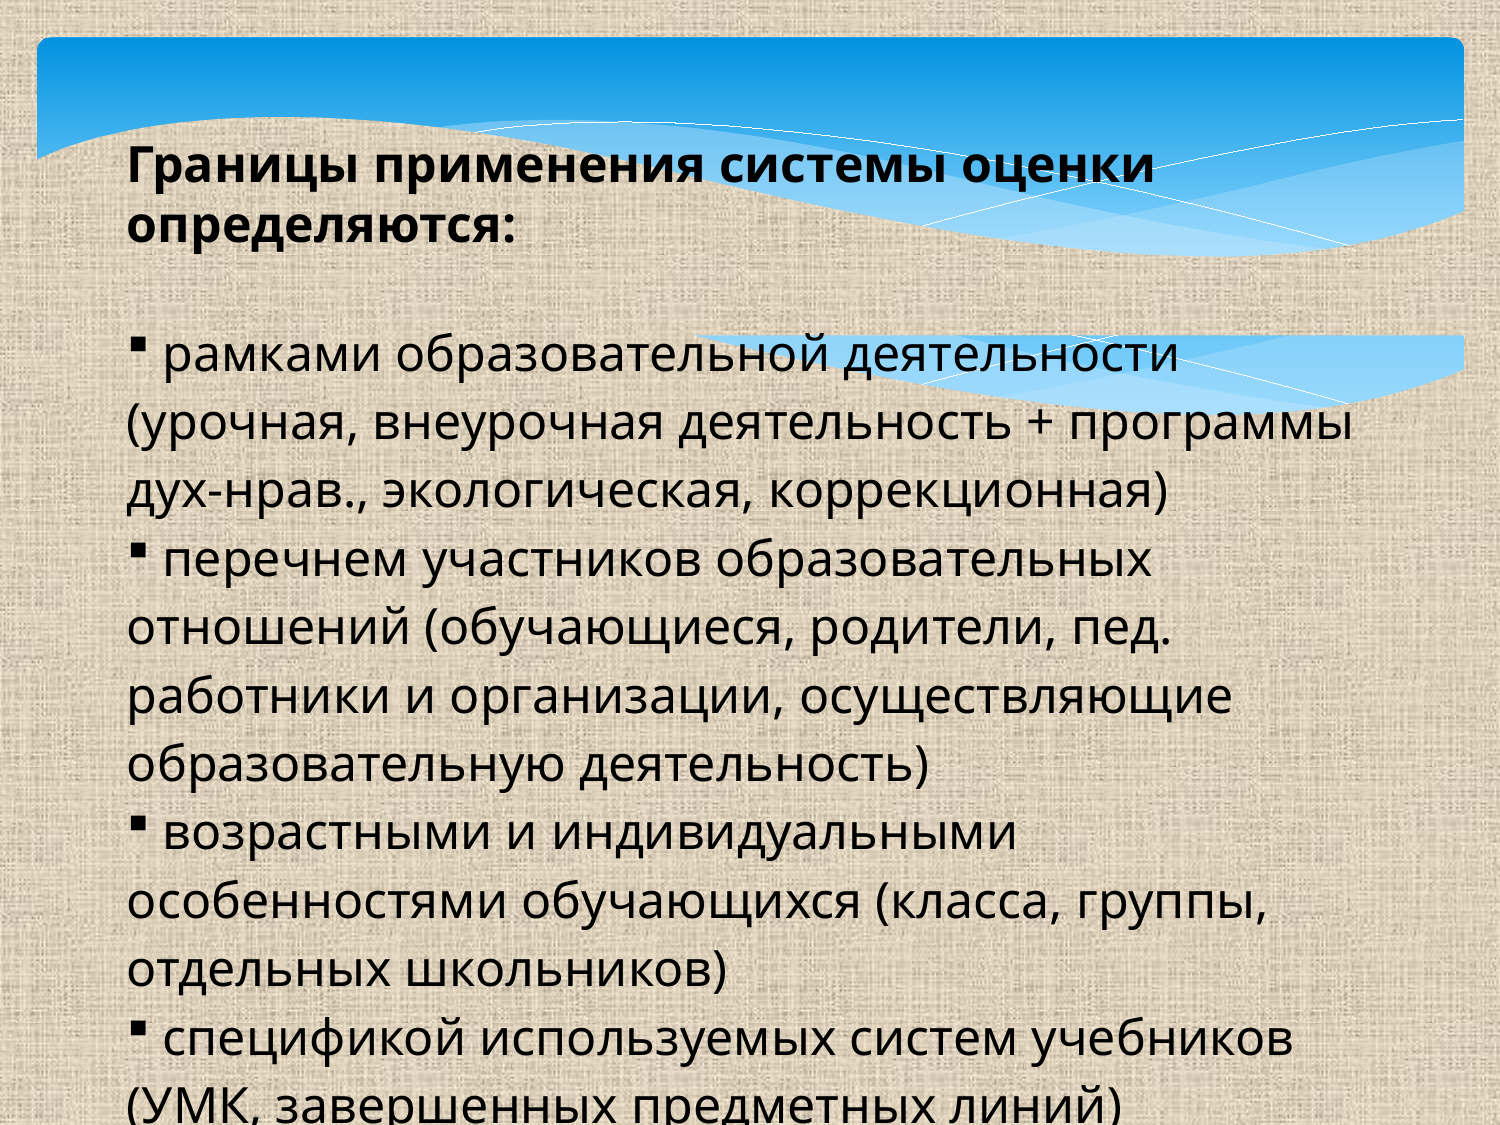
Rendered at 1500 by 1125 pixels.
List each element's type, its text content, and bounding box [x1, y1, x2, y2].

picture [0, 0, 1500, 1125]
picture [160, 117, 418, 125]
text_box Границы применения системы оценки определяются: рамками образовательной деятельности (урочная, внеурочная деятельность + программы дух-нрав., экологическая, коррекционная) перечнем участников образовательных отношений (обучающиеся, родители, пед. работники и организации, осуществляющие образовательную деятельность) возрастными и индивидуальными особенностями обучающихся (класса, группы, отдельных школьников) спецификой используемых систем учебников (УМК, завершенных предметных линий) [112, 125, 1400, 1125]
